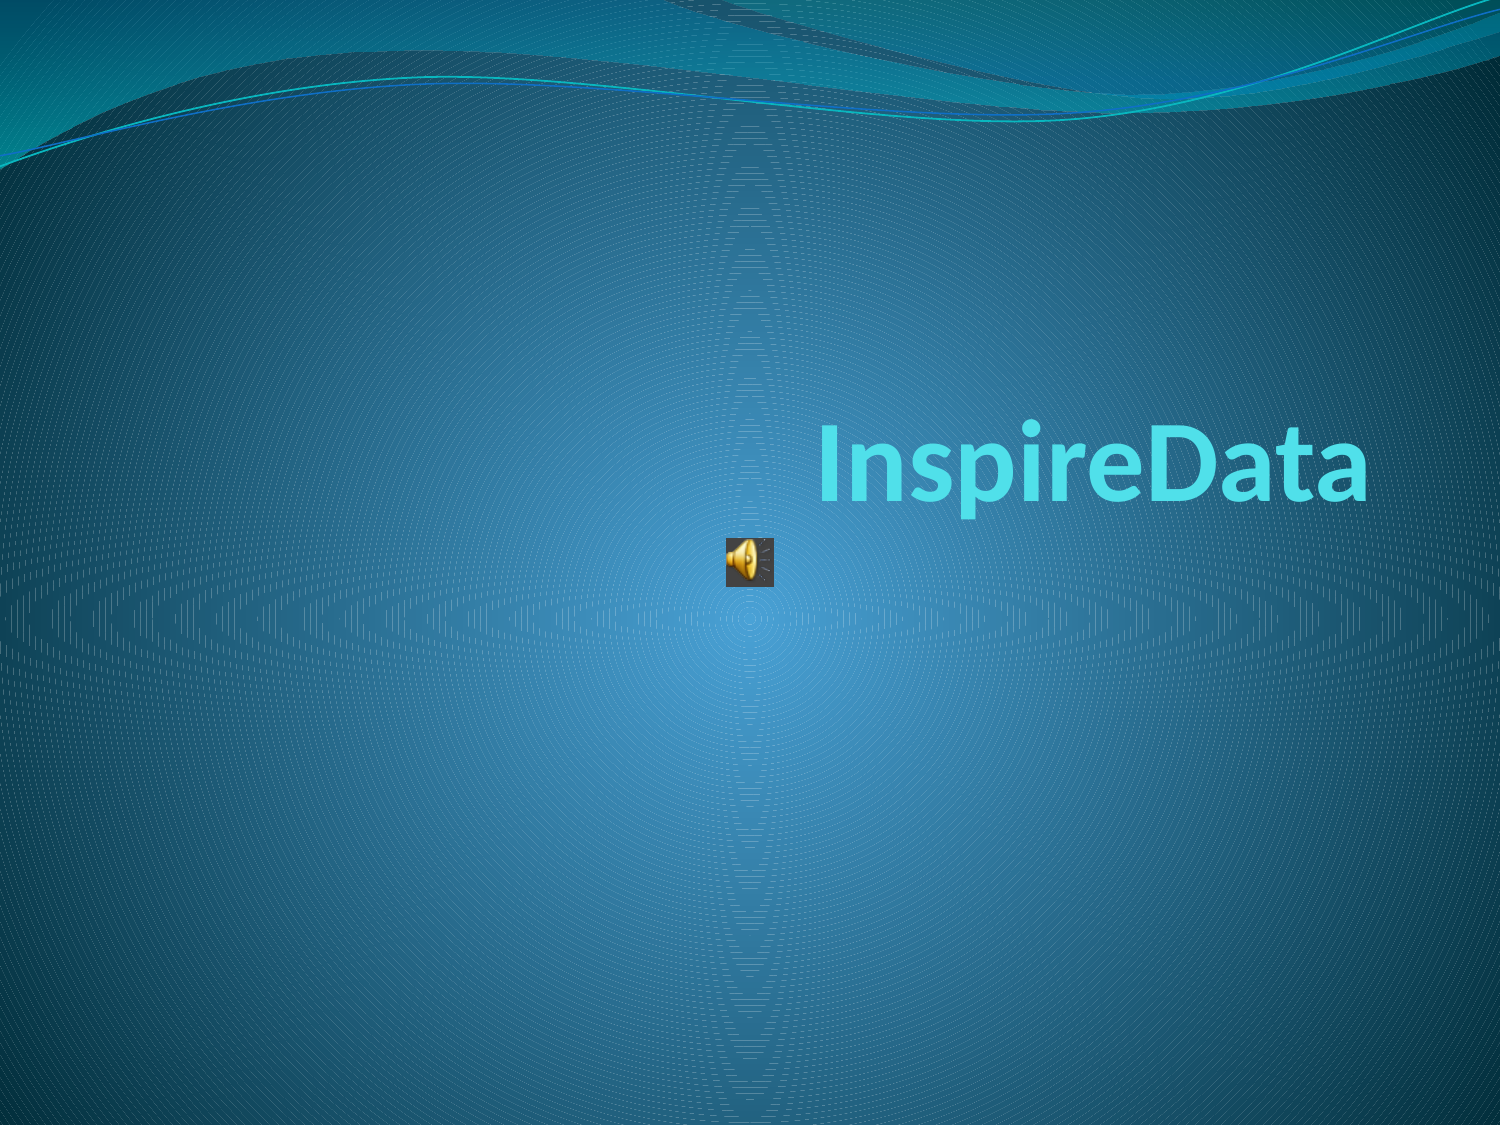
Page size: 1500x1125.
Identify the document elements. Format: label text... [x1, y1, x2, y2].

picture [724, 537, 776, 588]
title InspireData [87, 224, 1376, 525]
